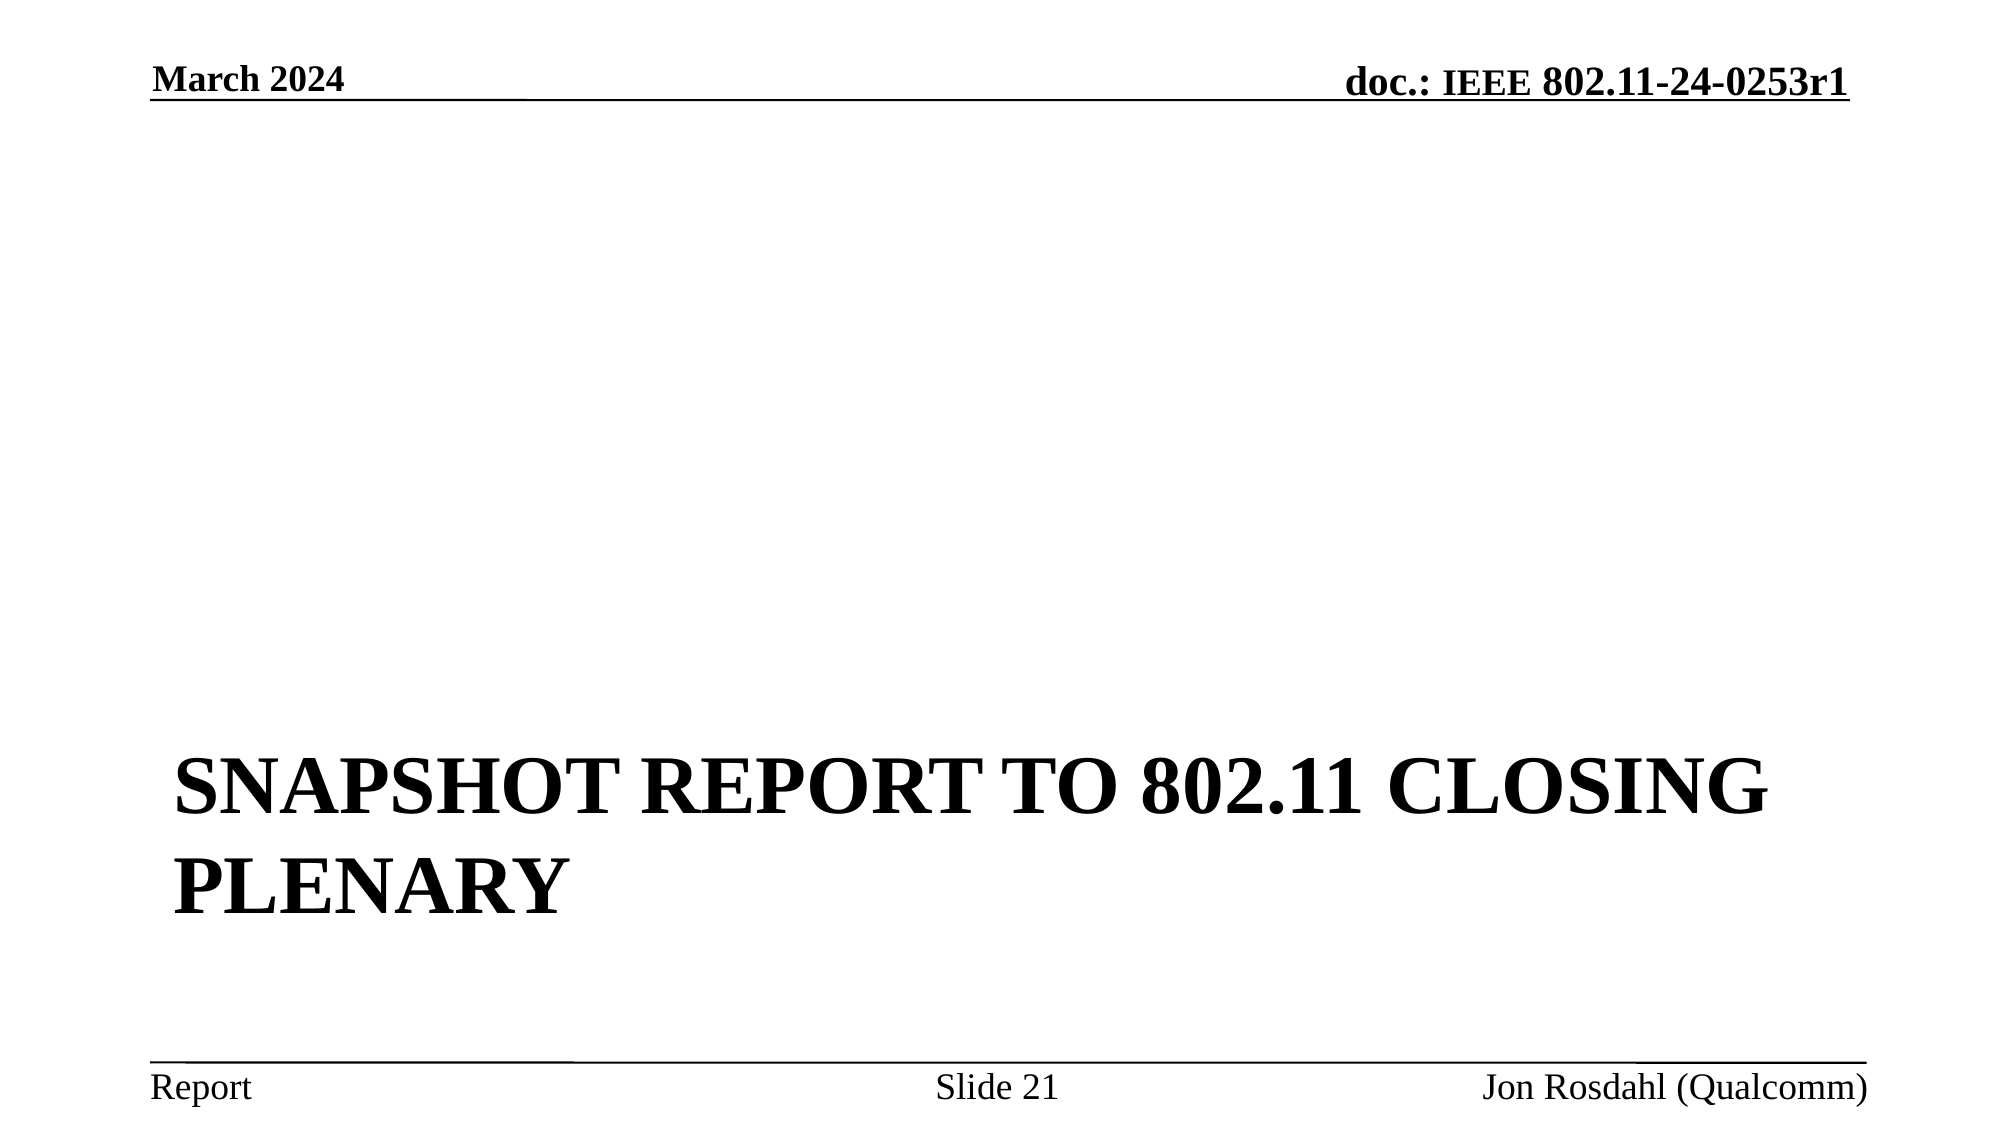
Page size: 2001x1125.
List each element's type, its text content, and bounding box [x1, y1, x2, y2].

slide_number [152, 49, 434, 100]
title Snapshot Report to 802.11 closing plenary [157, 722, 1859, 947]
footer Jon Rosdahl (Qualcomm) [1424, 1061, 1869, 1108]
slide_number Slide 21 [928, 1061, 1067, 1123]
